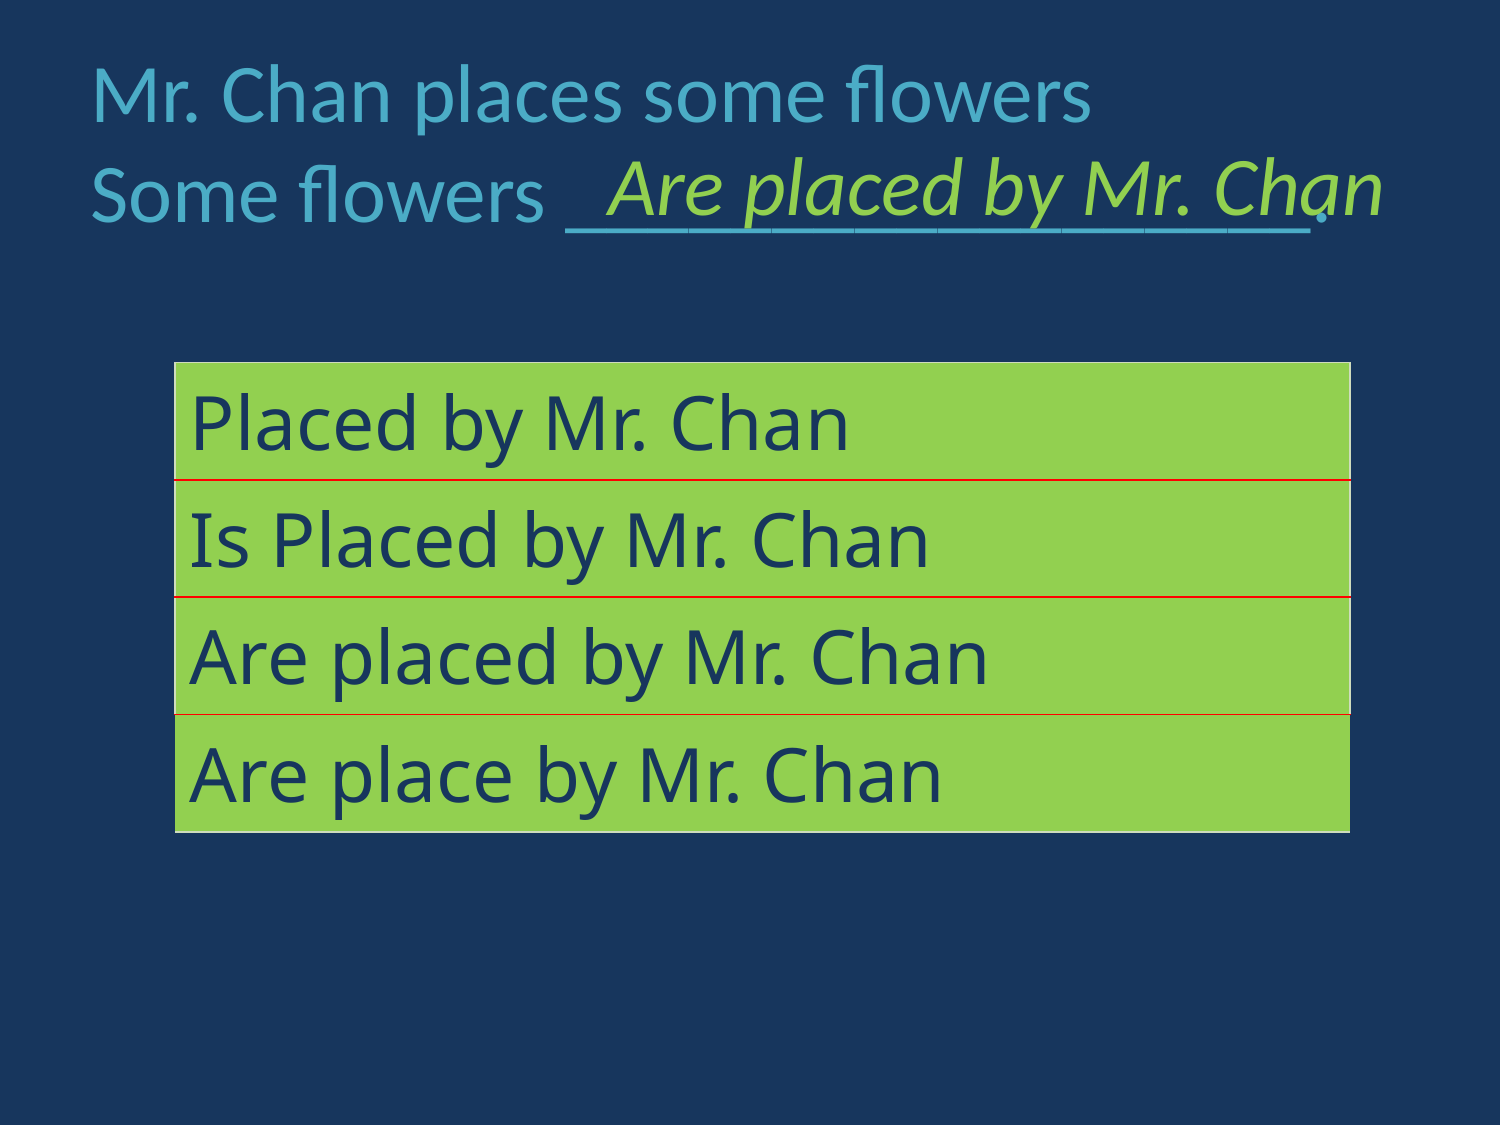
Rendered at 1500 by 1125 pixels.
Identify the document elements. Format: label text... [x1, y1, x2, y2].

text_box Are placed by Mr. Chan [593, 125, 1402, 240]
title Mr. Chan places some flowers Some flowers __________________. [75, 45, 1425, 233]
table_cell Is Placed by Mr. Chan [176, 481, 1349, 596]
list [75, 262, 1425, 1005]
table_header Placed by Mr. Chan [176, 363, 1349, 479]
table_cell Are place by Mr. Chan [175, 715, 1350, 831]
table_cell Are placed by Mr. Chan [176, 598, 1349, 714]
